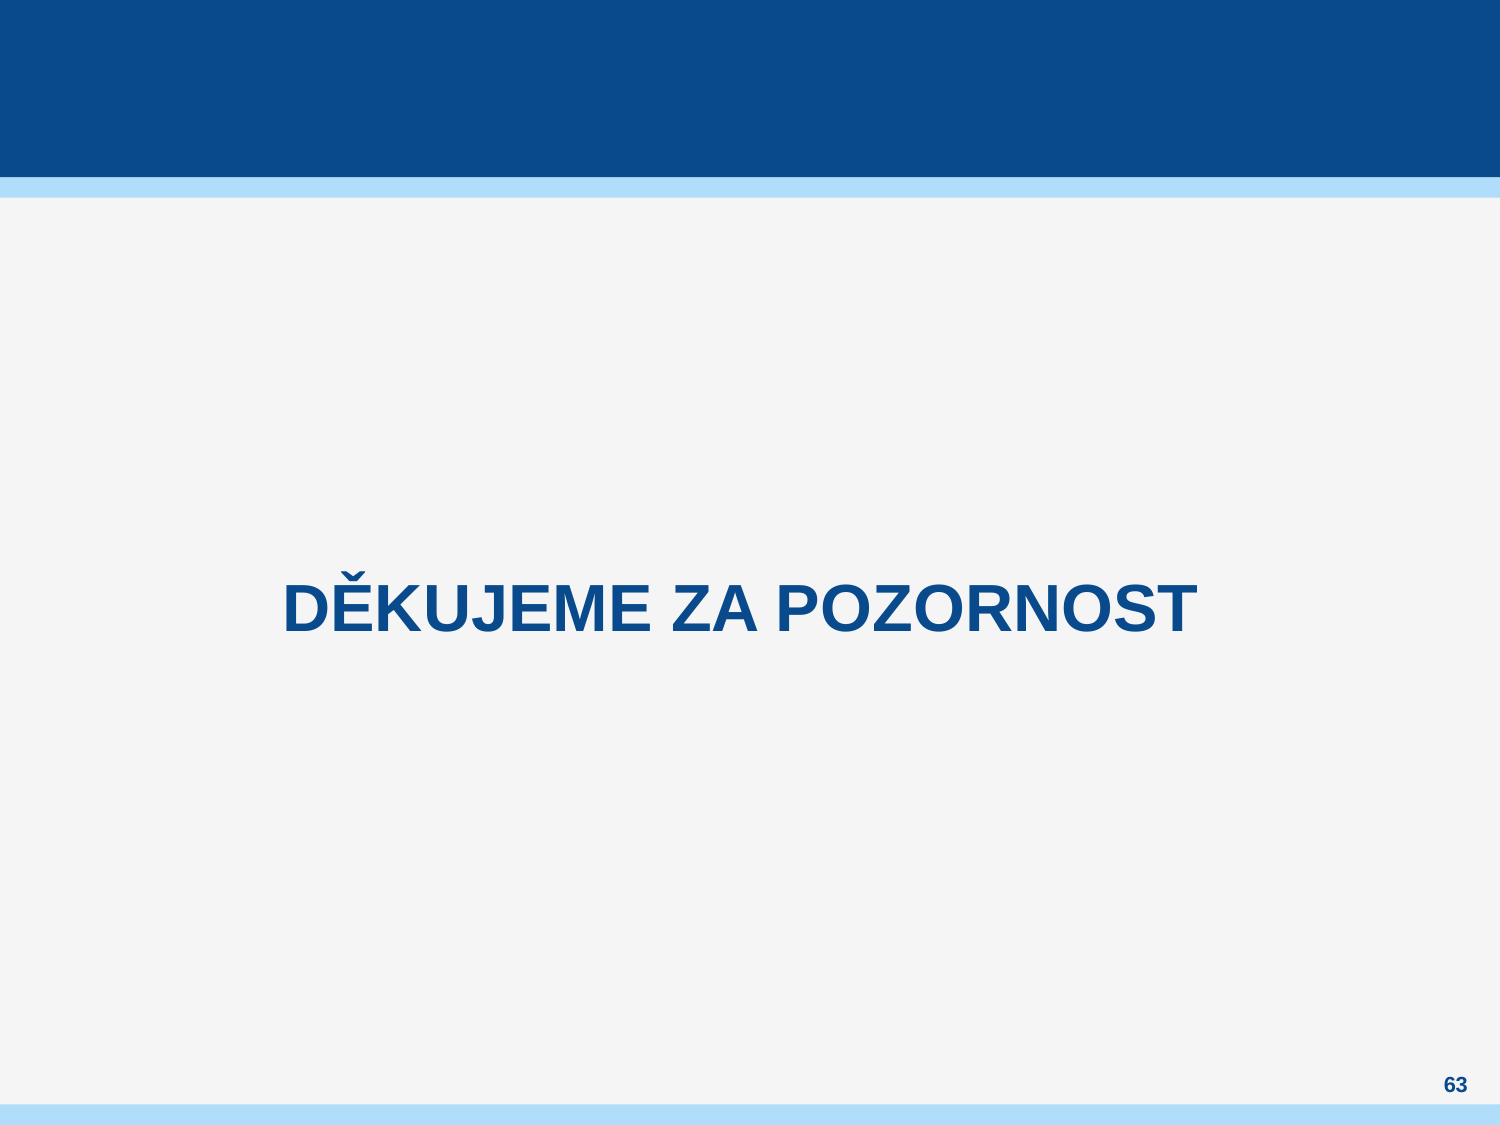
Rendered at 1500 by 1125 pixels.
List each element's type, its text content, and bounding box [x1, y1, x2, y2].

list DĚKUJEME ZA POZORNOST [88, 295, 1412, 1004]
slide_number 63 [1417, 1068, 1495, 1099]
